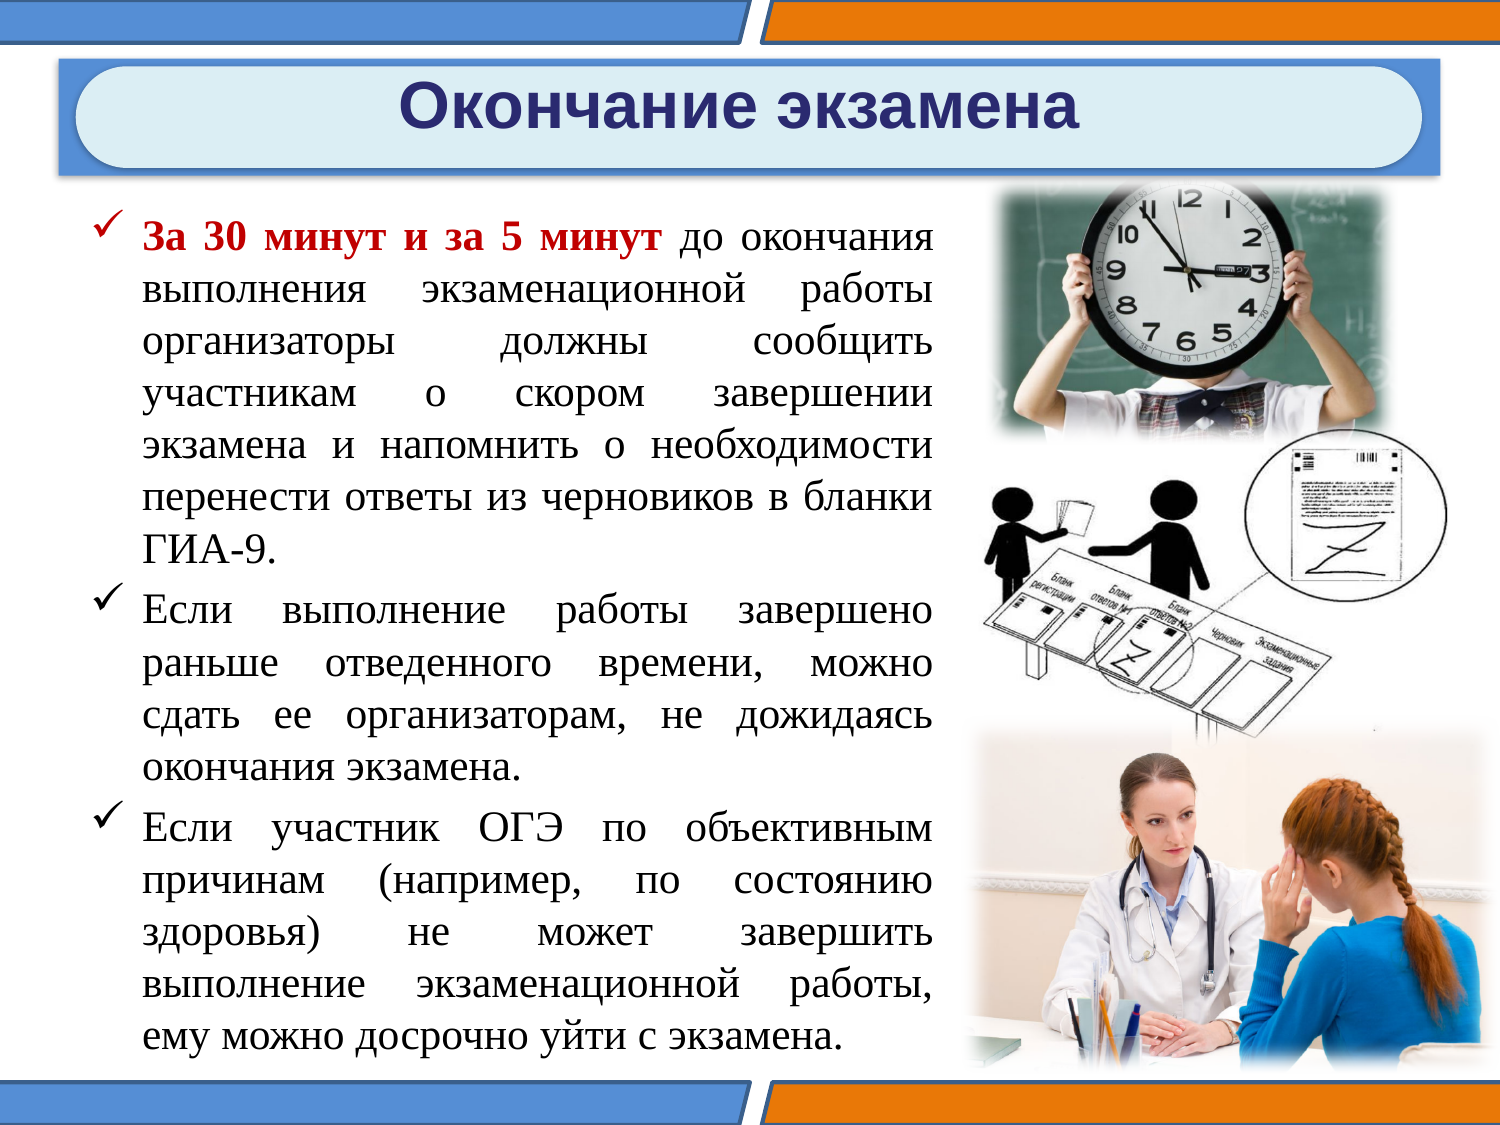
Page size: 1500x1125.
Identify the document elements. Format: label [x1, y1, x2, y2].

text_box [58, 58, 1441, 176]
text_box [0, 0, 1500, 1125]
picture [984, 176, 1399, 446]
